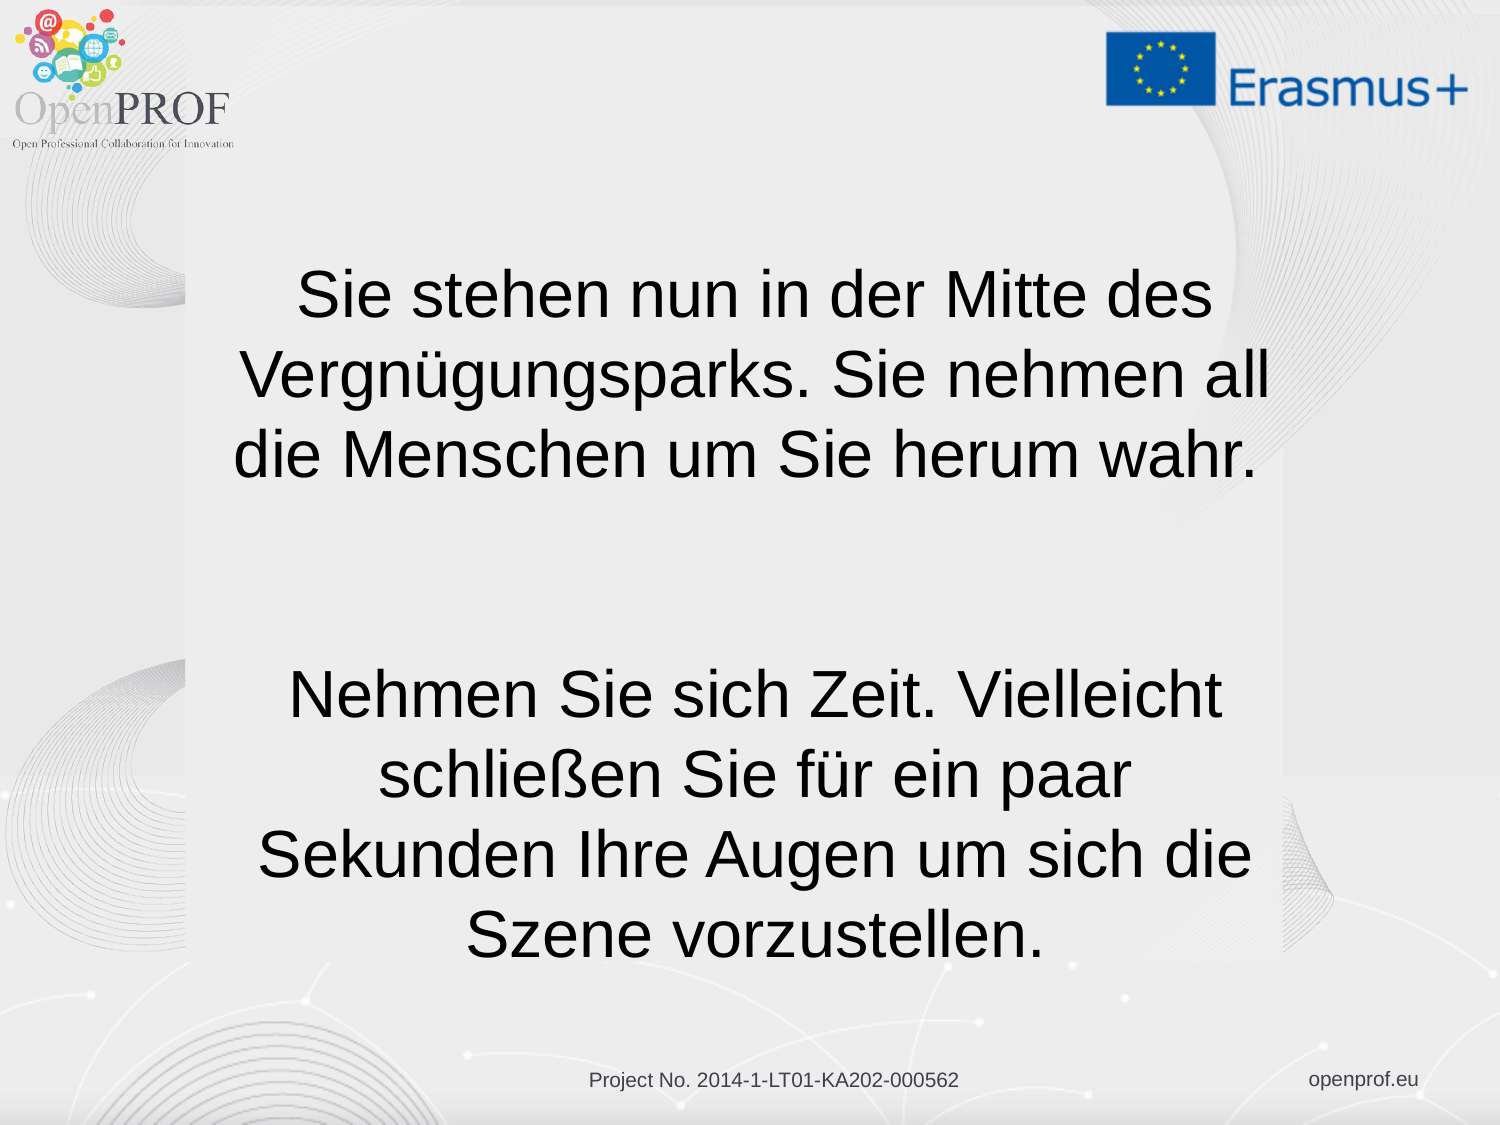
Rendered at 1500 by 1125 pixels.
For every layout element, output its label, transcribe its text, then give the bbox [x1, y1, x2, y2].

picture [0, 0, 1500, 1125]
text_box Sie stehen nun in der Mitte des Vergnügungsparks. Sie nehmen all die Menschen um Sie herum wahr. Nehmen Sie sich Zeit. Vielleicht schließen Sie für ein paar Sekunden Ihre Augen um sich die Szene vorzustellen. [206, 243, 1306, 1067]
